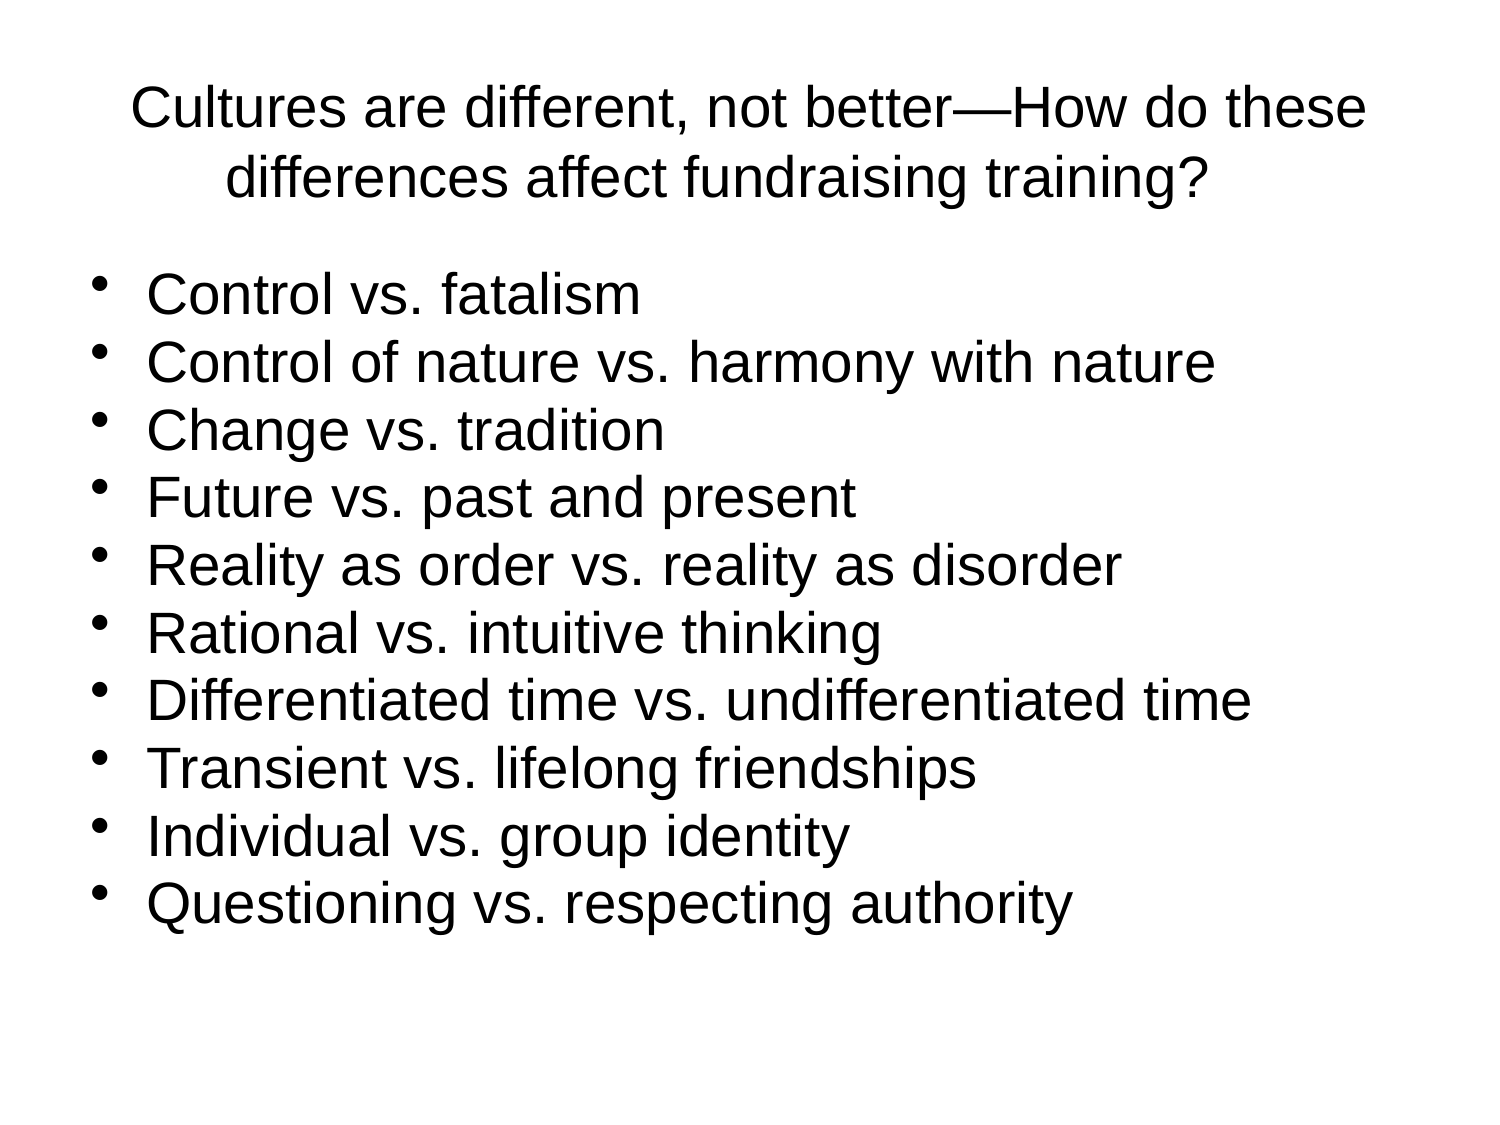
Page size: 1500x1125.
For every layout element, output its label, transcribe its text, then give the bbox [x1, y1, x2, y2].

title Cultures are different, not better—How do these differences affect fundraising training? [74, 44, 1426, 233]
list Control vs. fatalism Control of nature vs. harmony with nature Change vs. tradition Future vs. past and present Reality as order vs. reality as disorder Rational vs. intuitive thinking Differentiated time vs. undifferentiated time Transient vs. lifelong friendships Individual vs. group identity Questioning vs. respecting authority [74, 262, 1426, 1006]
